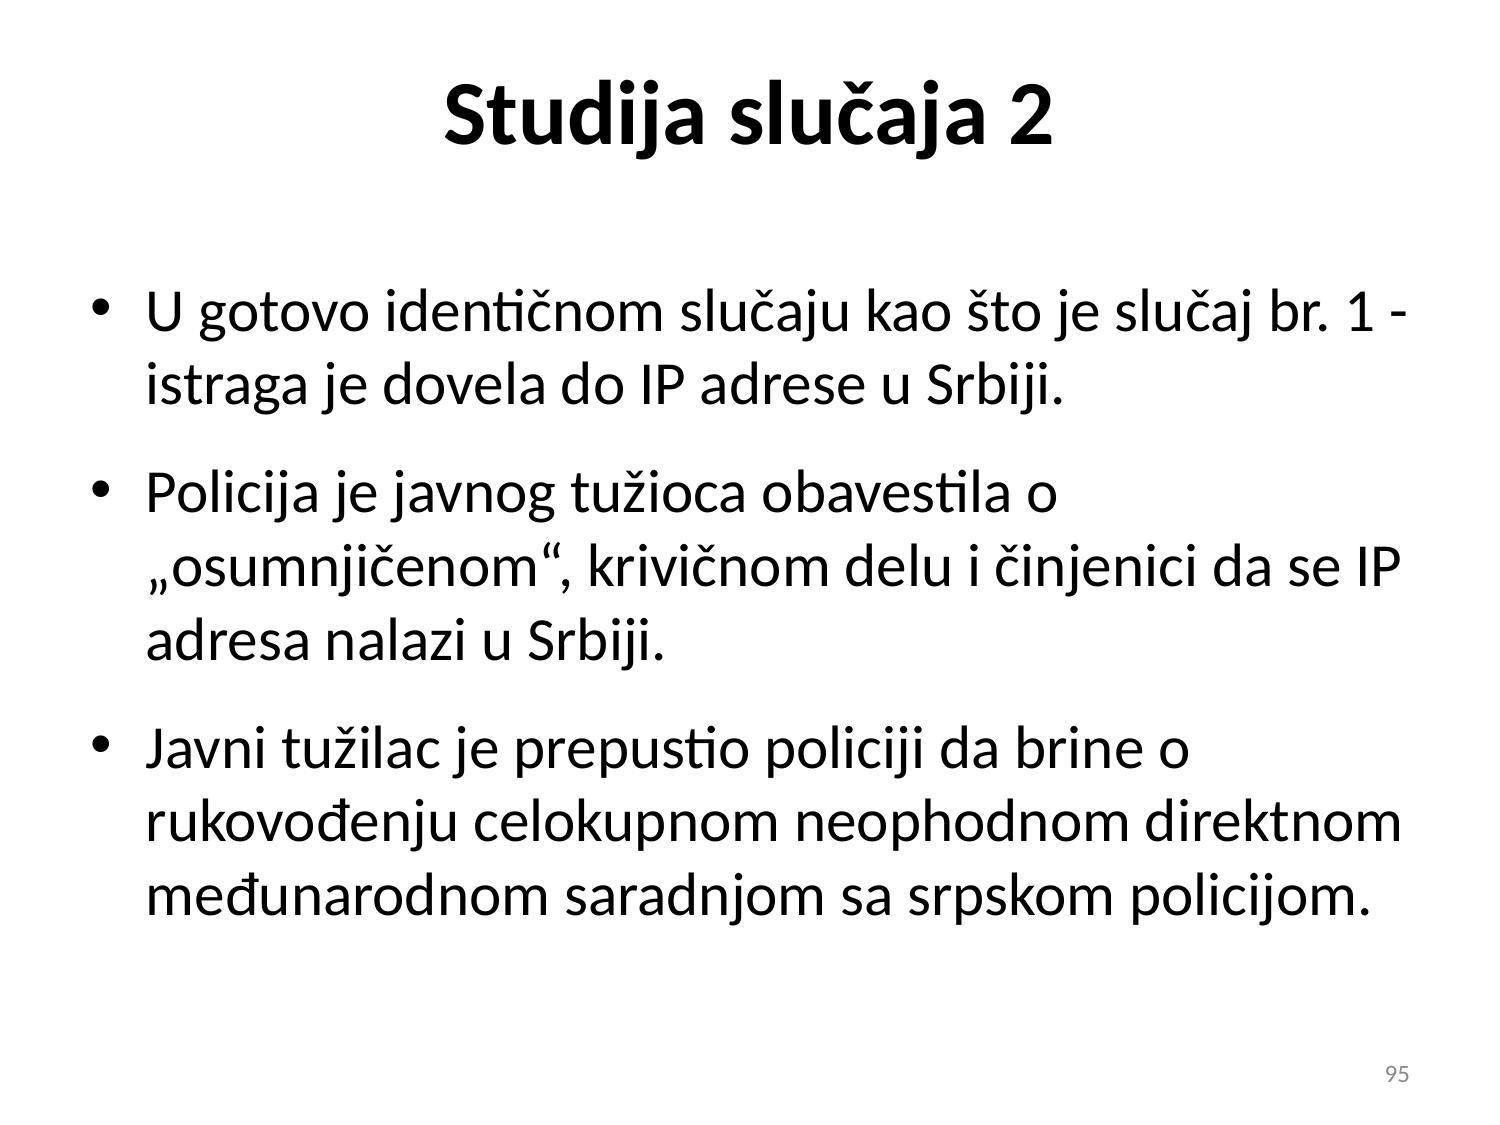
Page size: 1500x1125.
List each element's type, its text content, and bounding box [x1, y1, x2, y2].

title Studija slučaja 2 [75, 45, 1425, 187]
slide_number 95 [1074, 1042, 1425, 1103]
list U gotovo identičnom slučaju kao što je slučaj br. 1 - istraga je dovela do IP adrese u Srbiji. Policija je javnog tužioca obavestila o „osumnjičenom“, krivičnom delu i činjenici da se IP adresa nalazi u Srbiji. Javni tužilac je prepustio policiji da brine o rukovođenju celokupnom neophodnom direktnom međunarodnom saradnjom sa srpskom policijom. [75, 262, 1425, 1005]
